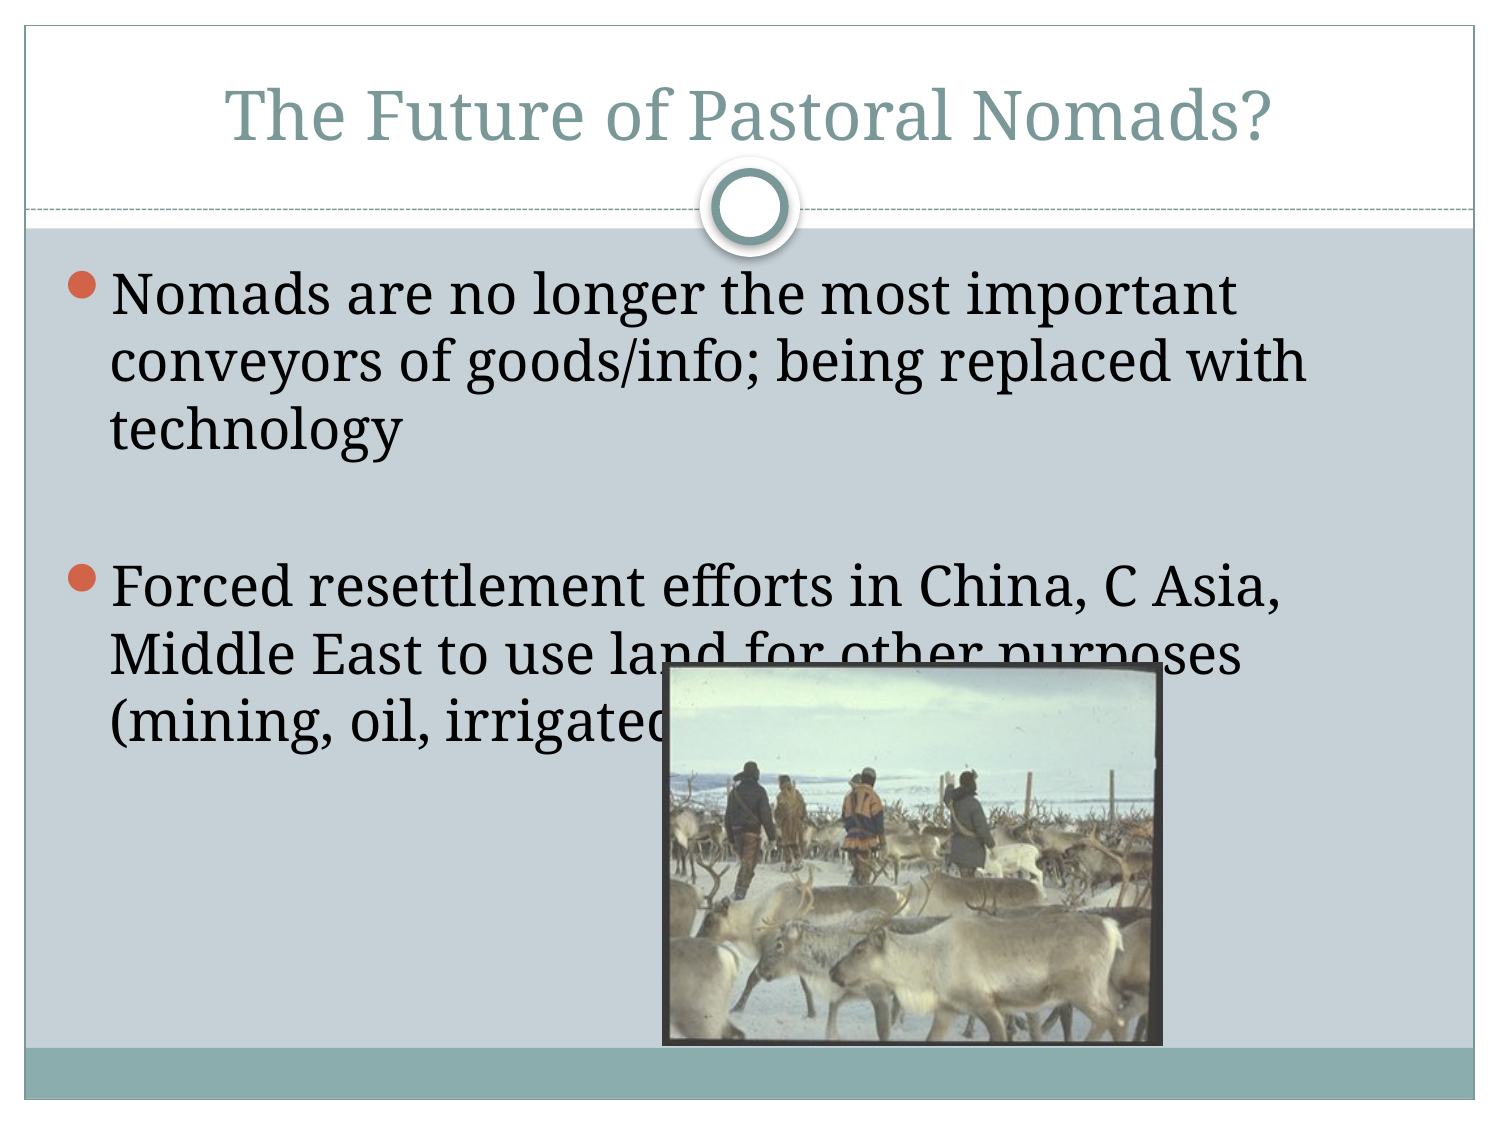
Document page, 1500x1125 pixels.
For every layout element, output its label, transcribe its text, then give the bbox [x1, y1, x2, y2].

title The Future of Pastoral Nomads? [49, 37, 1450, 162]
picture [662, 662, 1163, 1047]
list Nomads are no longer the most important conveyors of goods/info; being replaced with technology Forced resettlement efforts in China, C Asia, Middle East to use land for other purposes (mining, oil, irrigated farmland) [49, 250, 1445, 1001]
